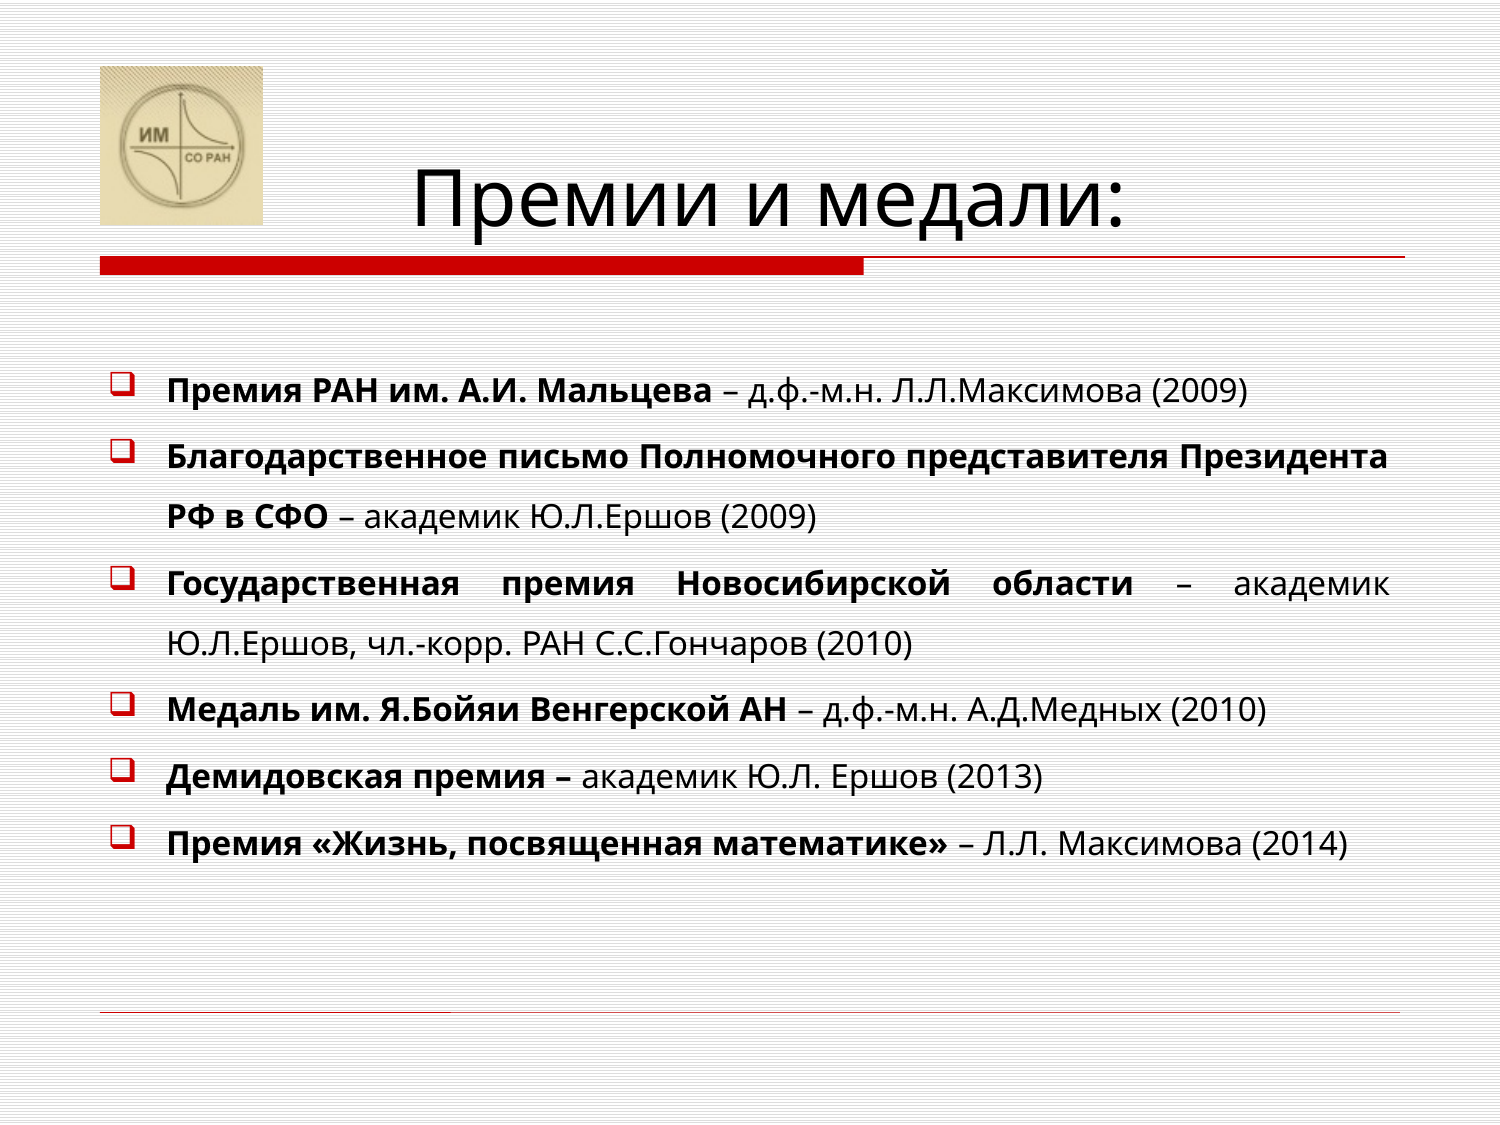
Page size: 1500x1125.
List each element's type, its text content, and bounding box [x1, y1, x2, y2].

picture [99, 66, 263, 225]
title Премии и медали: [395, 49, 1407, 250]
list Премия РАН им. А.И. Мальцева – д.ф.-м.н. Л.Л.Максимова (2009) Благодарственное письмо Полномочного представителя Президента РФ в СФО – академик Ю.Л.Ершов (2009) Государственная премия Новосибирской области – академик Ю.Л.Ершов, чл.-корр. РАН С.С.Гончаров (2010) Медаль им. Я.Бойяи Венгерской АН – д.ф.-м.н. А.Д.Медных (2010) Демидовская премия – академик Ю.Л. Ершов (2013) Премия «Жизнь, посвященная математике» – Л.Л. Максимова (2014) [92, 287, 1406, 1012]
